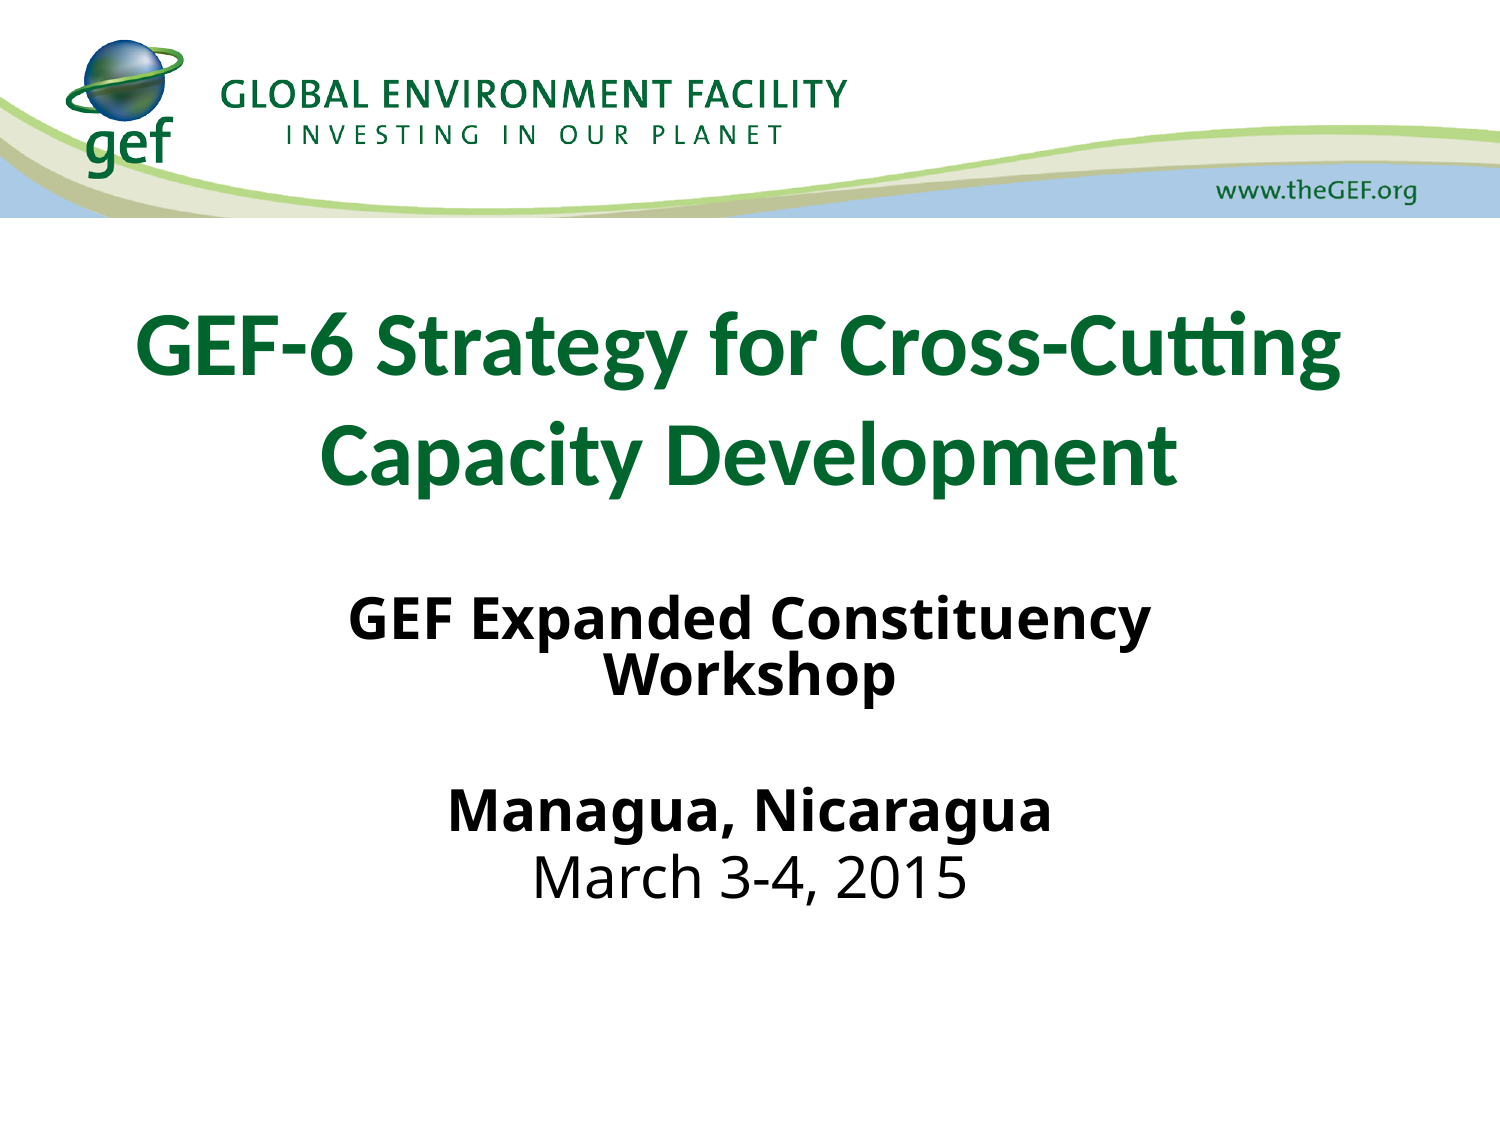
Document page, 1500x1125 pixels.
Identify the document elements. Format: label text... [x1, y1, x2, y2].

picture [0, 12, 1500, 218]
title GEF-6 Strategy for Cross-Cutting Capacity Development [75, 299, 1425, 488]
subtitle GEF Expanded Constituency Workshop Managua, Nicaragua March 3-4, 2015 [225, 587, 1275, 1050]
